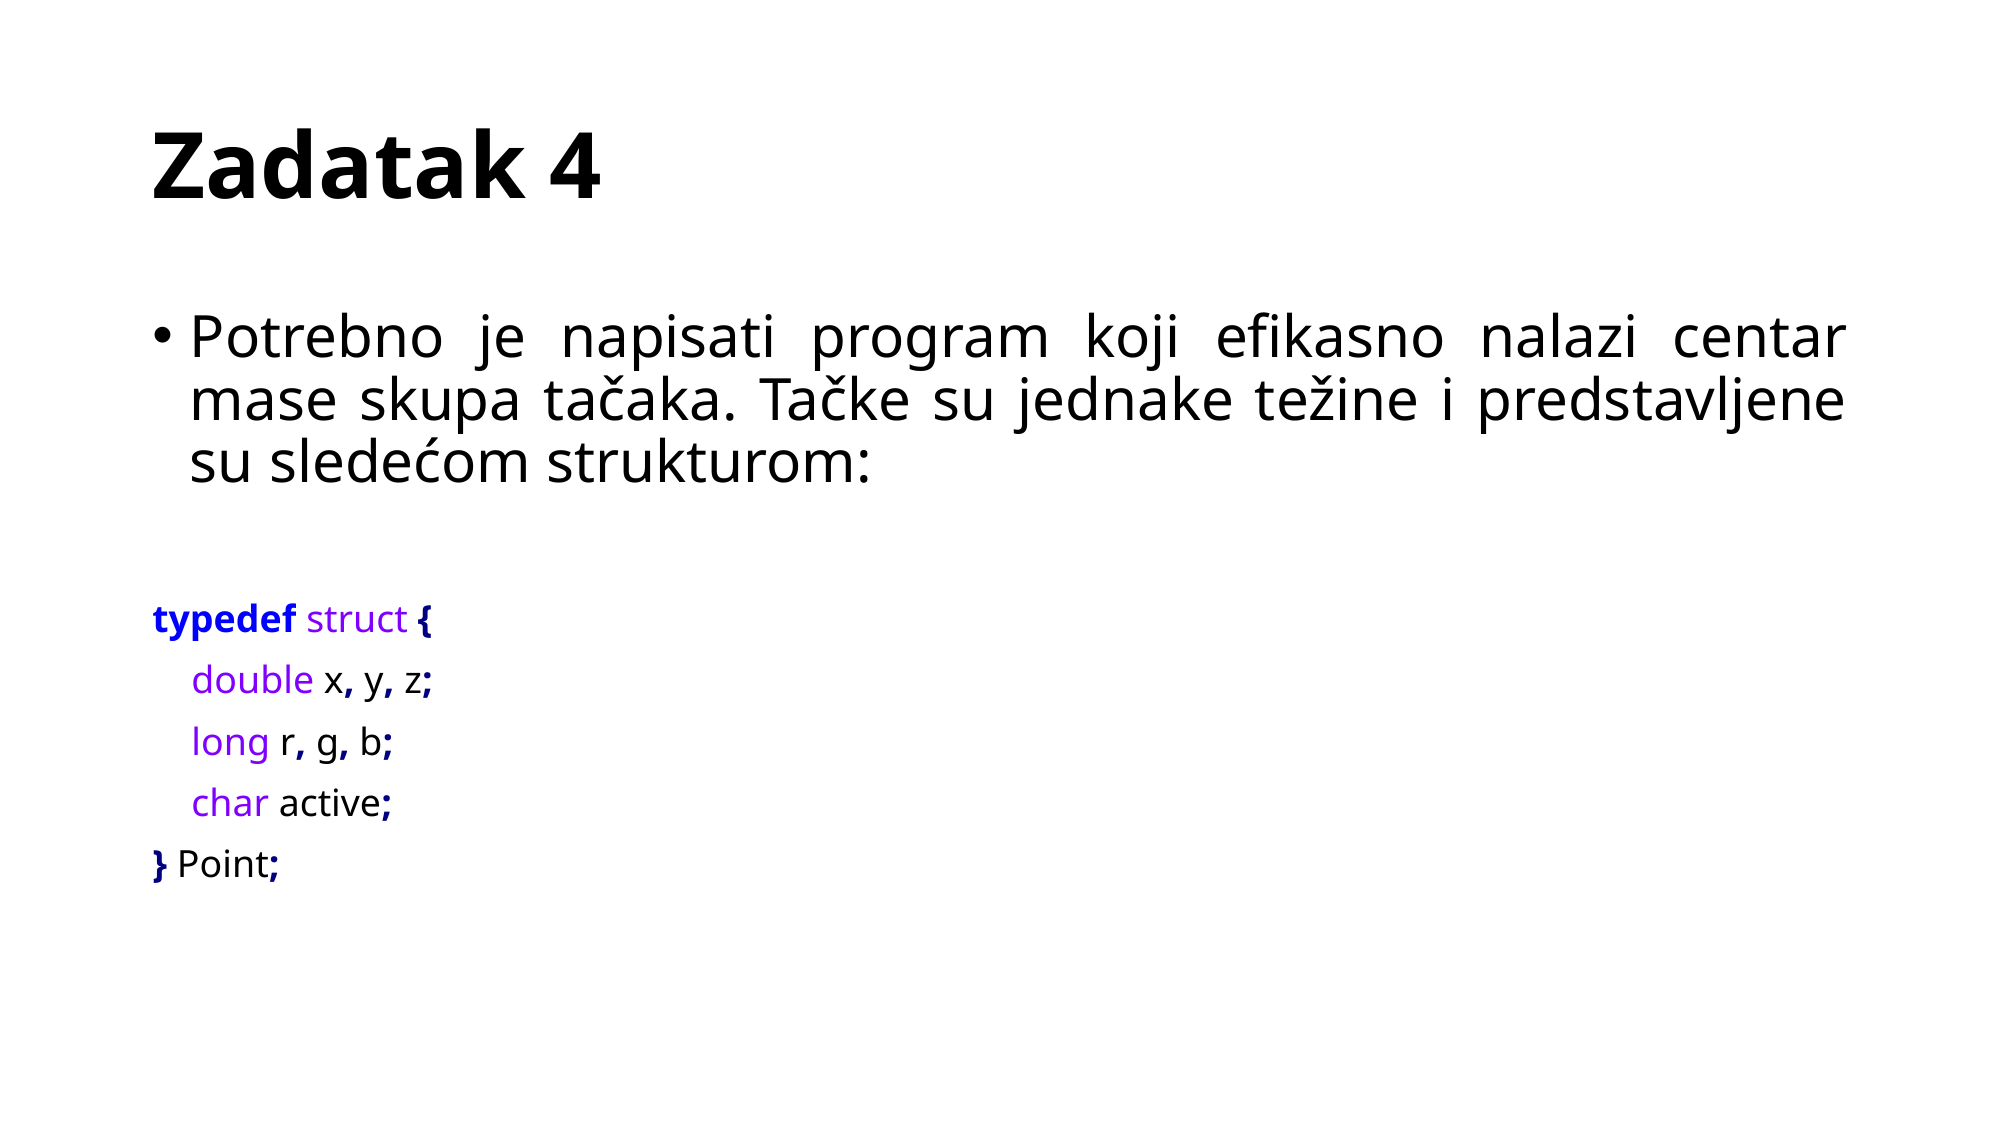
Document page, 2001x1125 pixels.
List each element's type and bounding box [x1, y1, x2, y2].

title [137, 59, 1863, 278]
list [137, 299, 1863, 1014]
